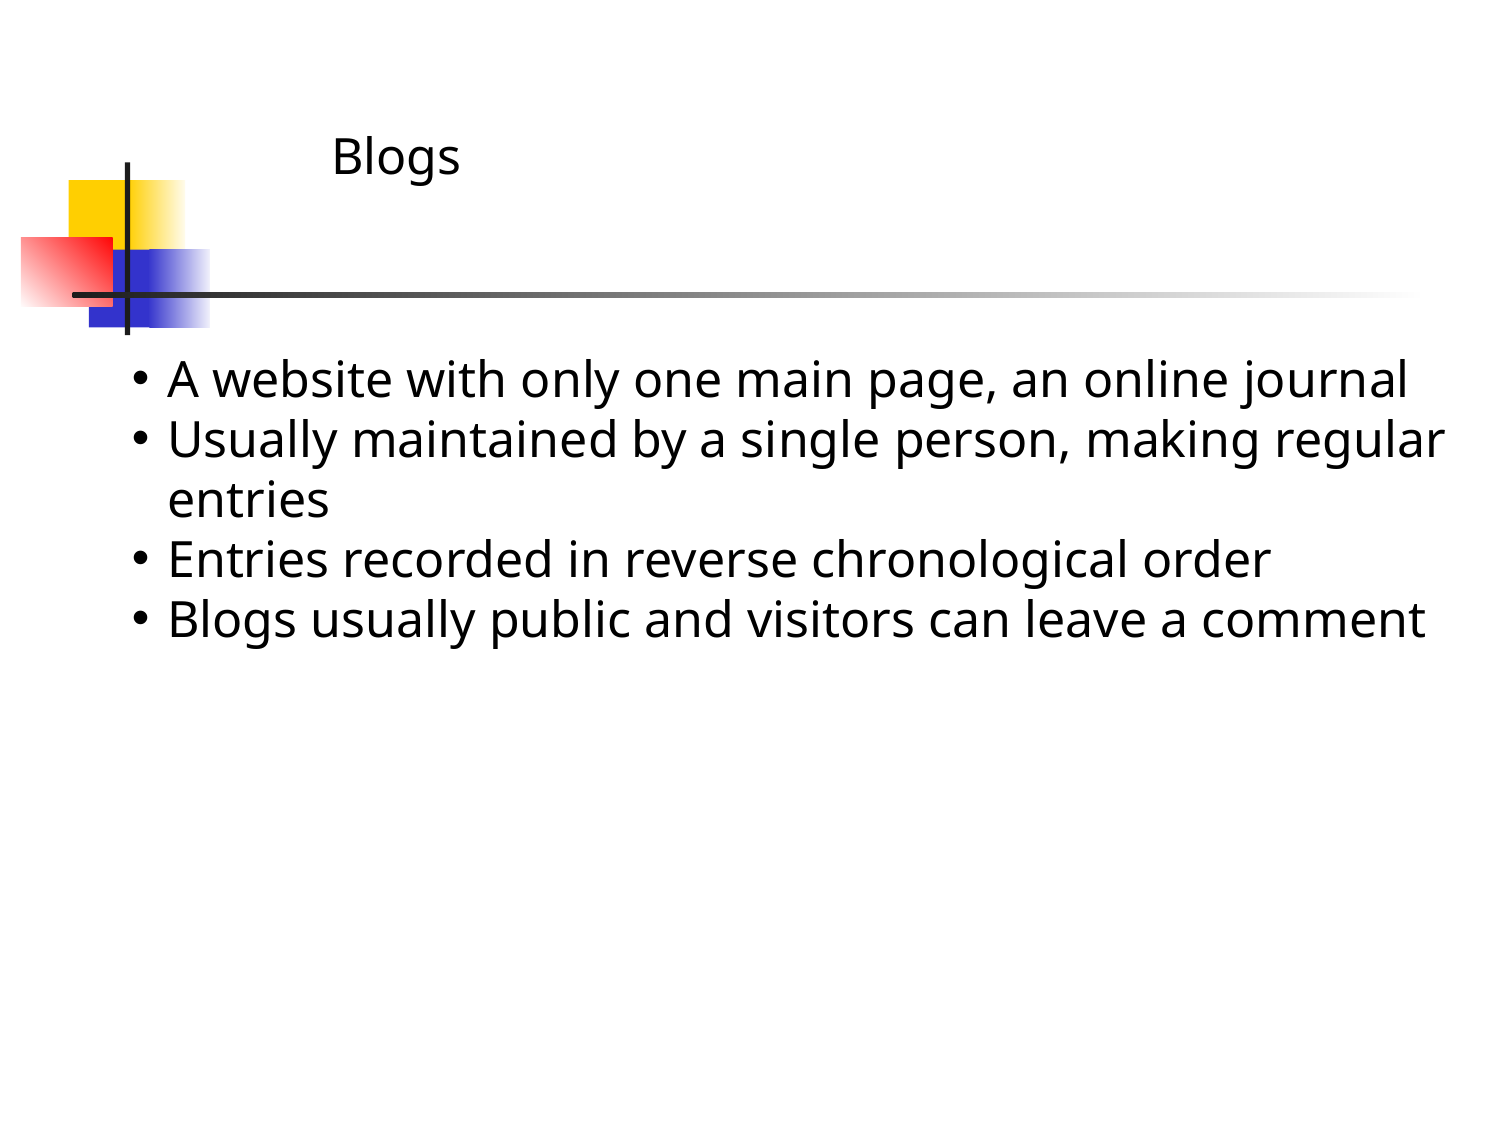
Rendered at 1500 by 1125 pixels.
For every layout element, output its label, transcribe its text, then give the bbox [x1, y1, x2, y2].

text_box A website with only one main page, an online journal Usually maintained by a single person, making regular entries Entries recorded in reverse chronological order Blogs usually public and visitors can leave a comment [117, 339, 1465, 835]
text_box Blogs [316, 117, 1278, 192]
